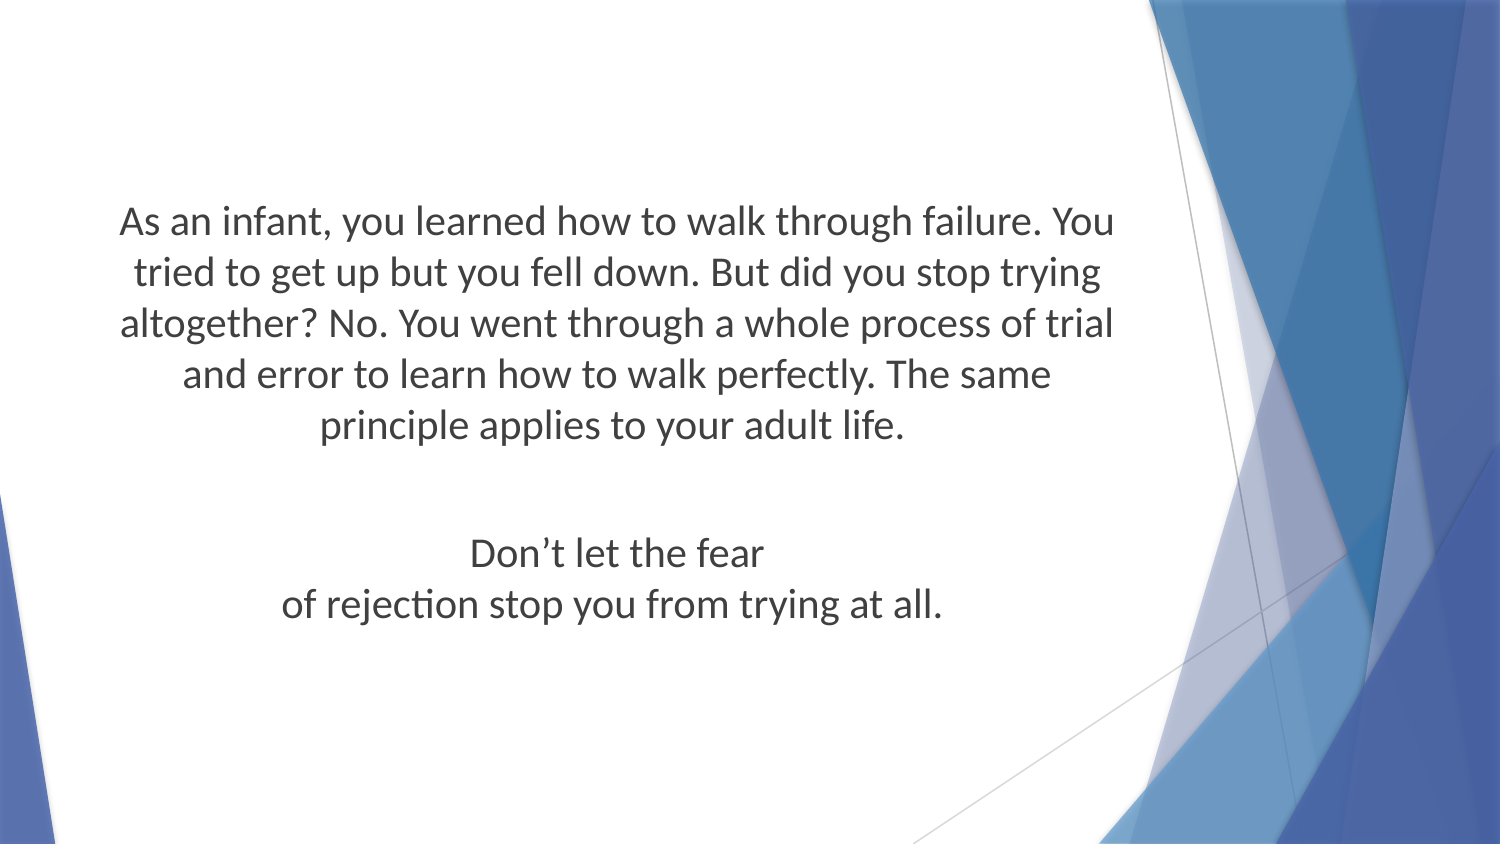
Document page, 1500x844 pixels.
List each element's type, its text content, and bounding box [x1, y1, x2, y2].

list As an infant, you learned how to walk through failure. You tried to get up but you fell down. But did you stop trying altogether? No. You went through a whole process of trial and error to learn how to walk perfectly. The same principle applies to your adult life. Don’t let the fear of rejection stop you from trying at all. [88, 185, 1147, 635]
